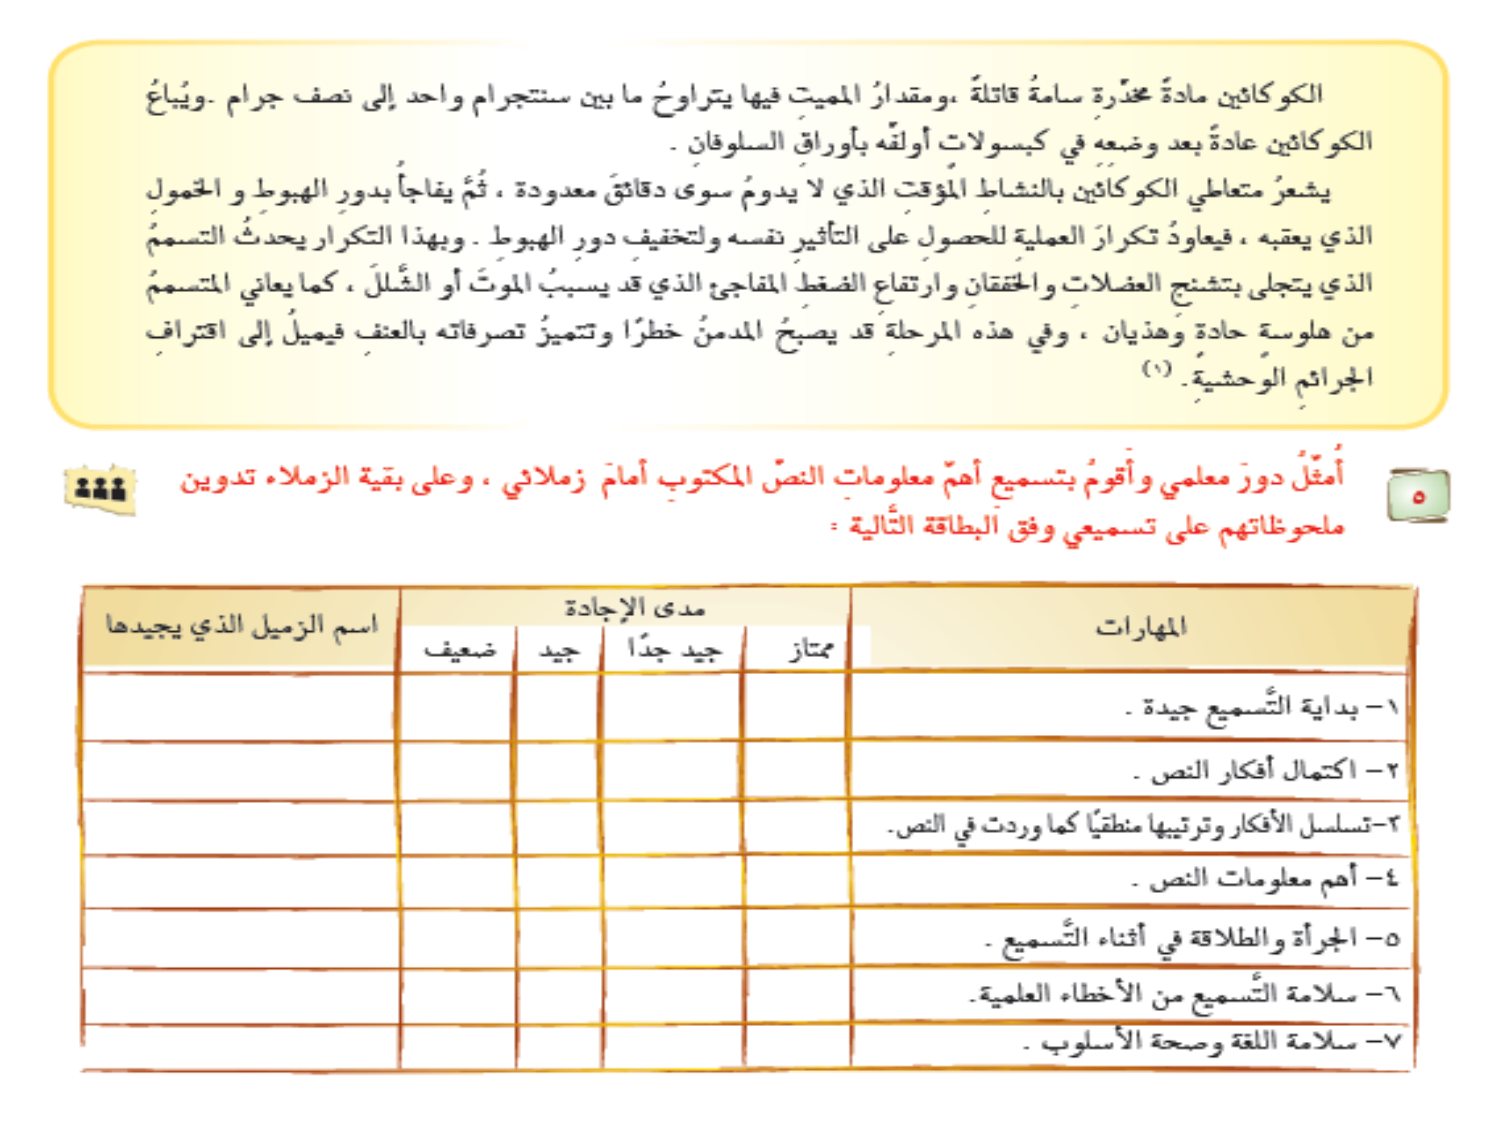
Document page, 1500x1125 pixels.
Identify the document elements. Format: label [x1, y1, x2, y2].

picture [46, 34, 1466, 1079]
